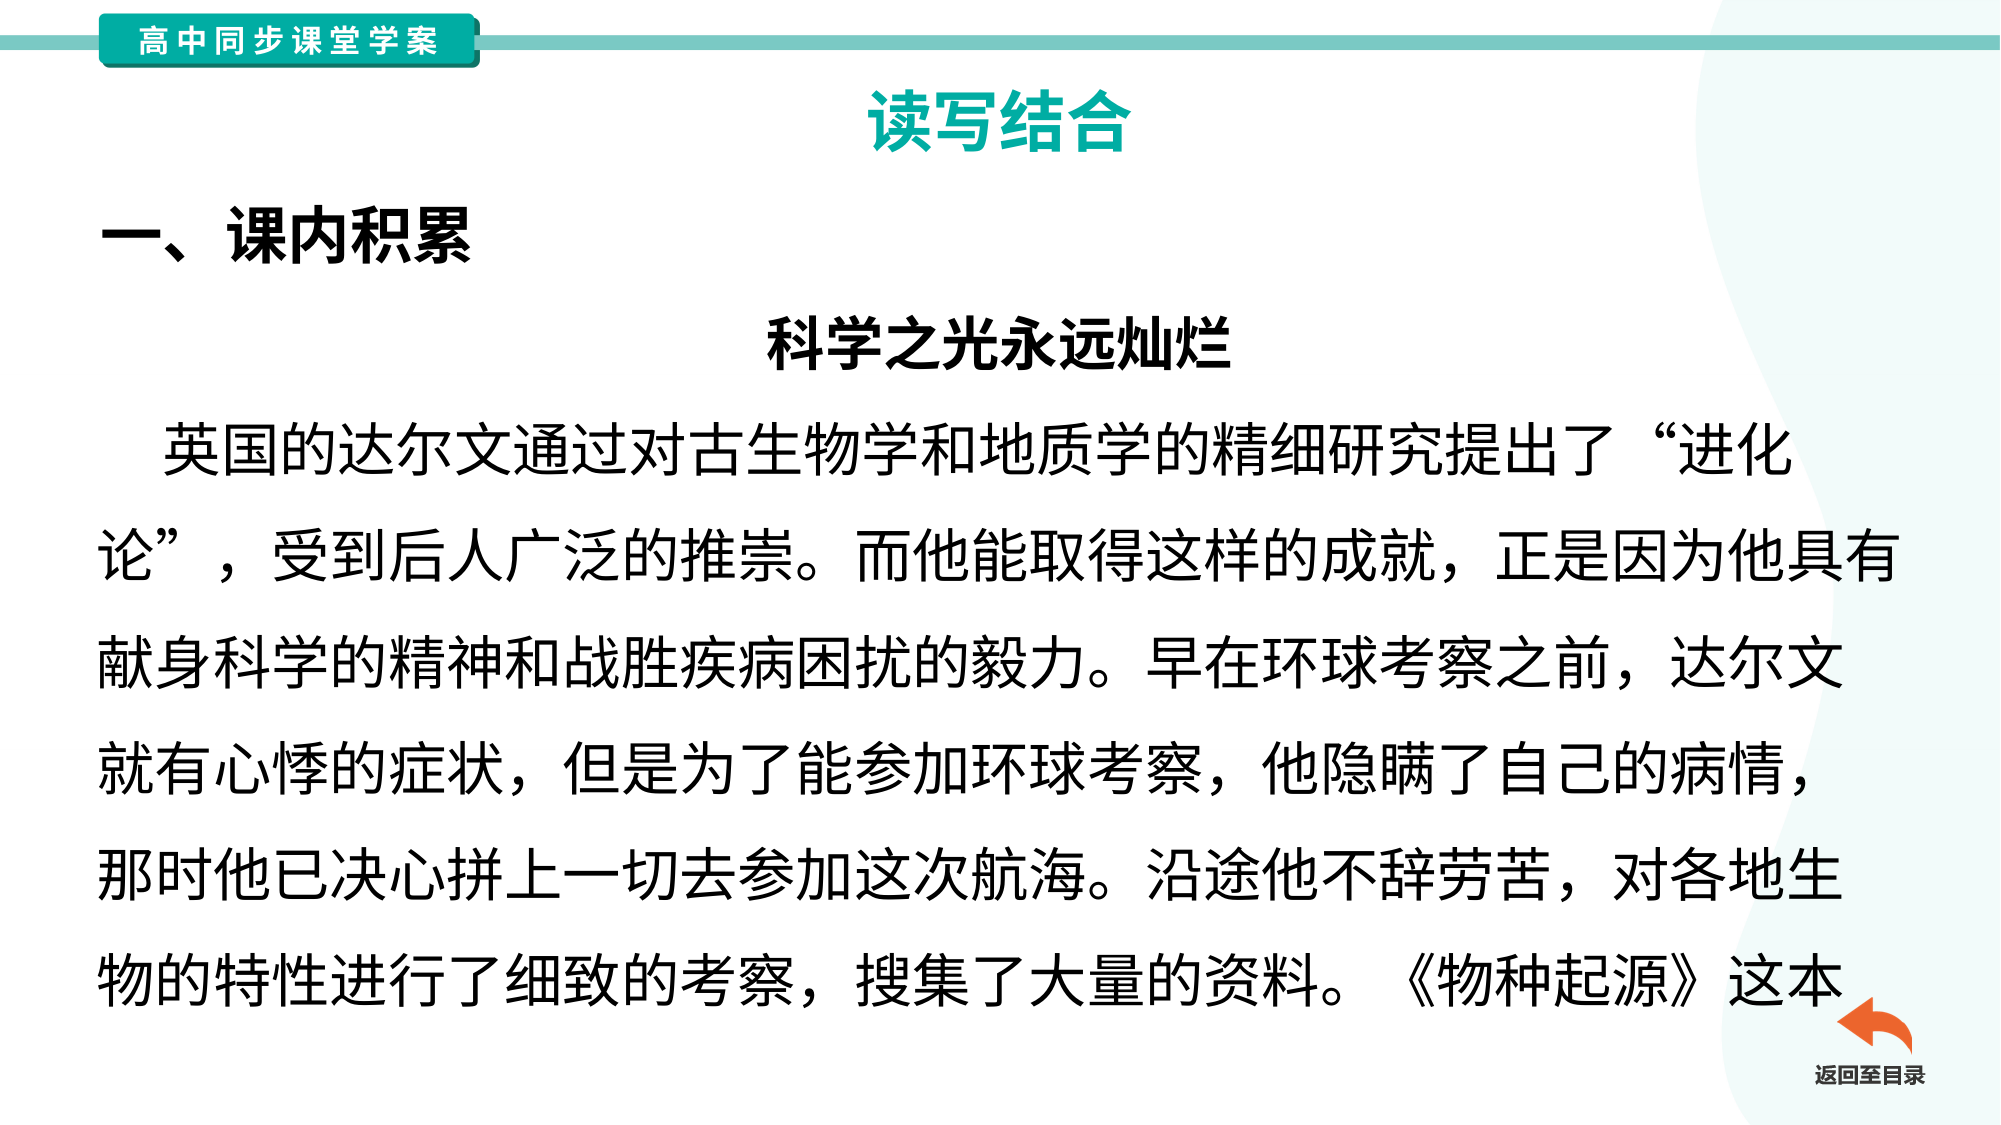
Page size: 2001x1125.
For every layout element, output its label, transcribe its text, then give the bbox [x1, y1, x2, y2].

picture [0, 0, 2000, 1125]
text_box 读写结合 [100, 76, 1899, 157]
text_box 一、课内积累 [100, 158, 1899, 259]
text_box 科学之光永远灿烂 英国的达尔文通过对古生物学和地质学的精细研究提出了“进化 论”，受到后人广泛的推崇。而他能取得这样的成就，正是因为他具有 献身科学的精神和战胜疾病困扰的毅力。早在环球考察之前，达尔文 就有心悸的症状，但是为了能参加环球考察，他隐瞒了自己的病情， 那时他已决心拼上一切去参加这次航海。沿途他不辞劳苦，对各地生 物的特性进行了细致的考察，搜集了大量的资料。《物种起源》这本 [100, 270, 1899, 1015]
